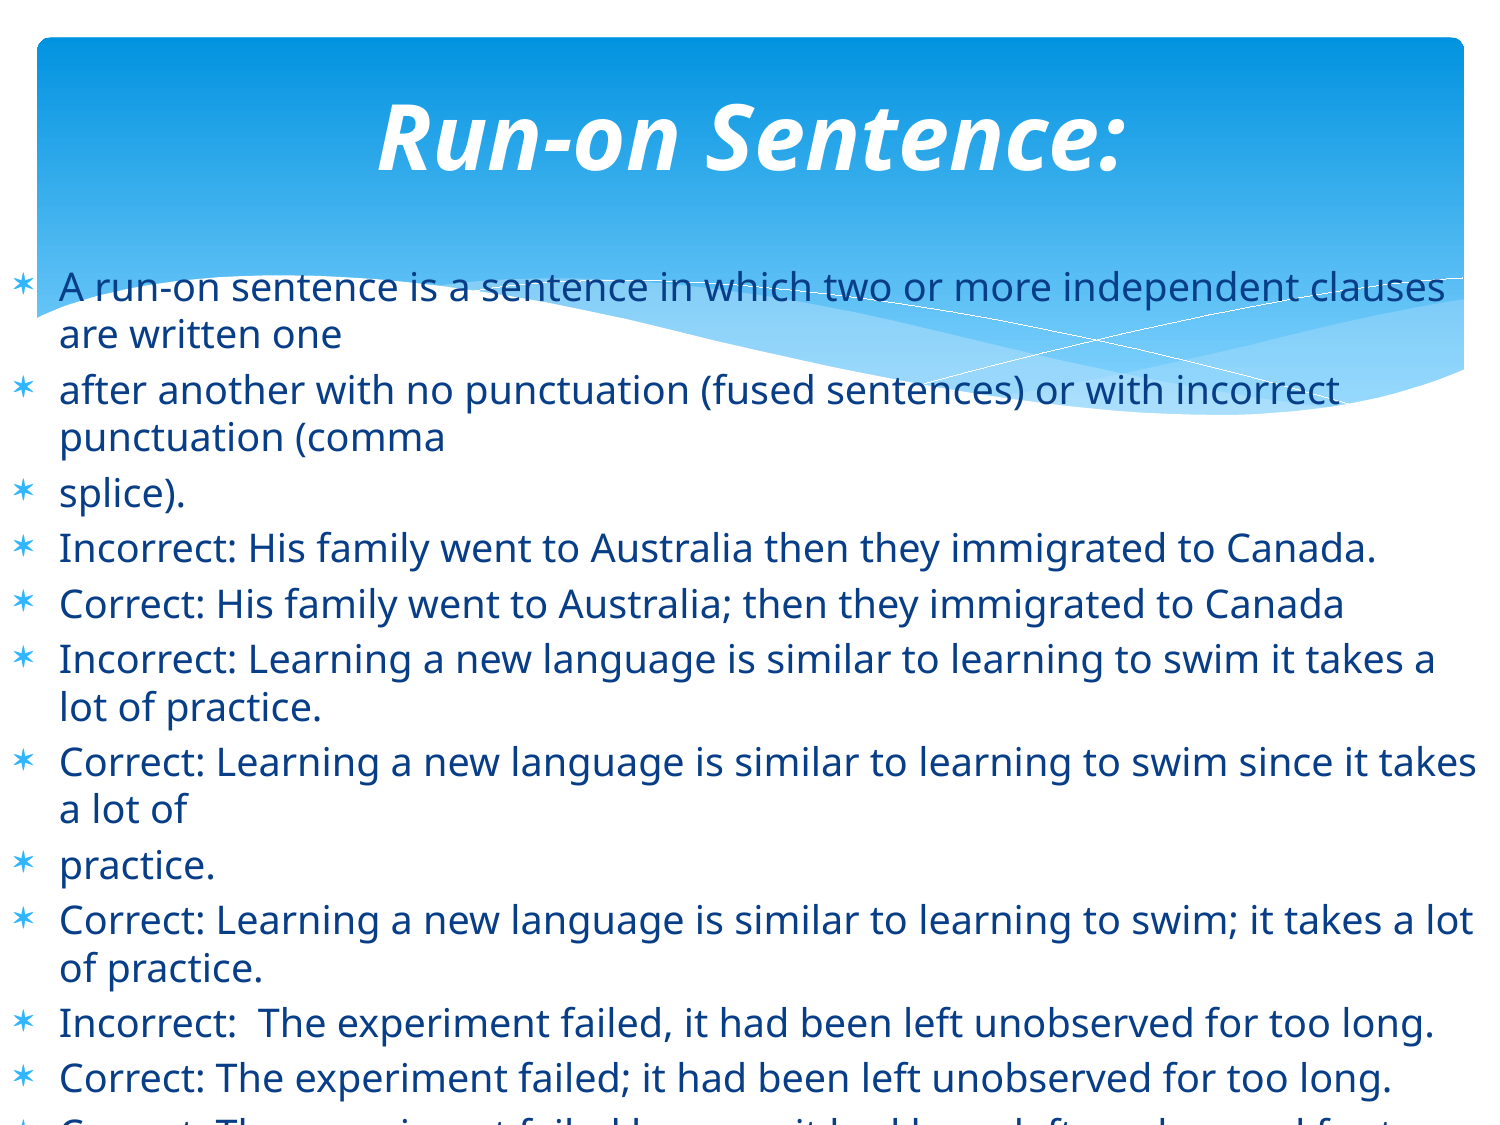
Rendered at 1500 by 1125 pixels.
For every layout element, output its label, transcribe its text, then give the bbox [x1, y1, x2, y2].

title Run-on Sentence: [76, 30, 1427, 237]
list A run-on sentence is a sentence in which two or more independent clauses are written one after another with no punctuation (fused sentences) or with incorrect punctuation (comma splice). Incorrect: His family went to Australia then they immigrated to Canada. Correct: His family went to Australia; then they immigrated to Canada Incorrect: Learning a new language is similar to learning to swim it takes a lot of practice. Correct: Learning a new language is similar to learning to swim since it takes a lot of practice. Correct: Learning a new language is similar to learning to swim; it takes a lot of practice. Incorrect: The experiment failed, it had been left unobserved for too long. Correct: The experiment failed; it had been left unobserved for too long. Correct: The experiment failed because it had been left unobserved for too long. [0, 254, 1499, 1123]
